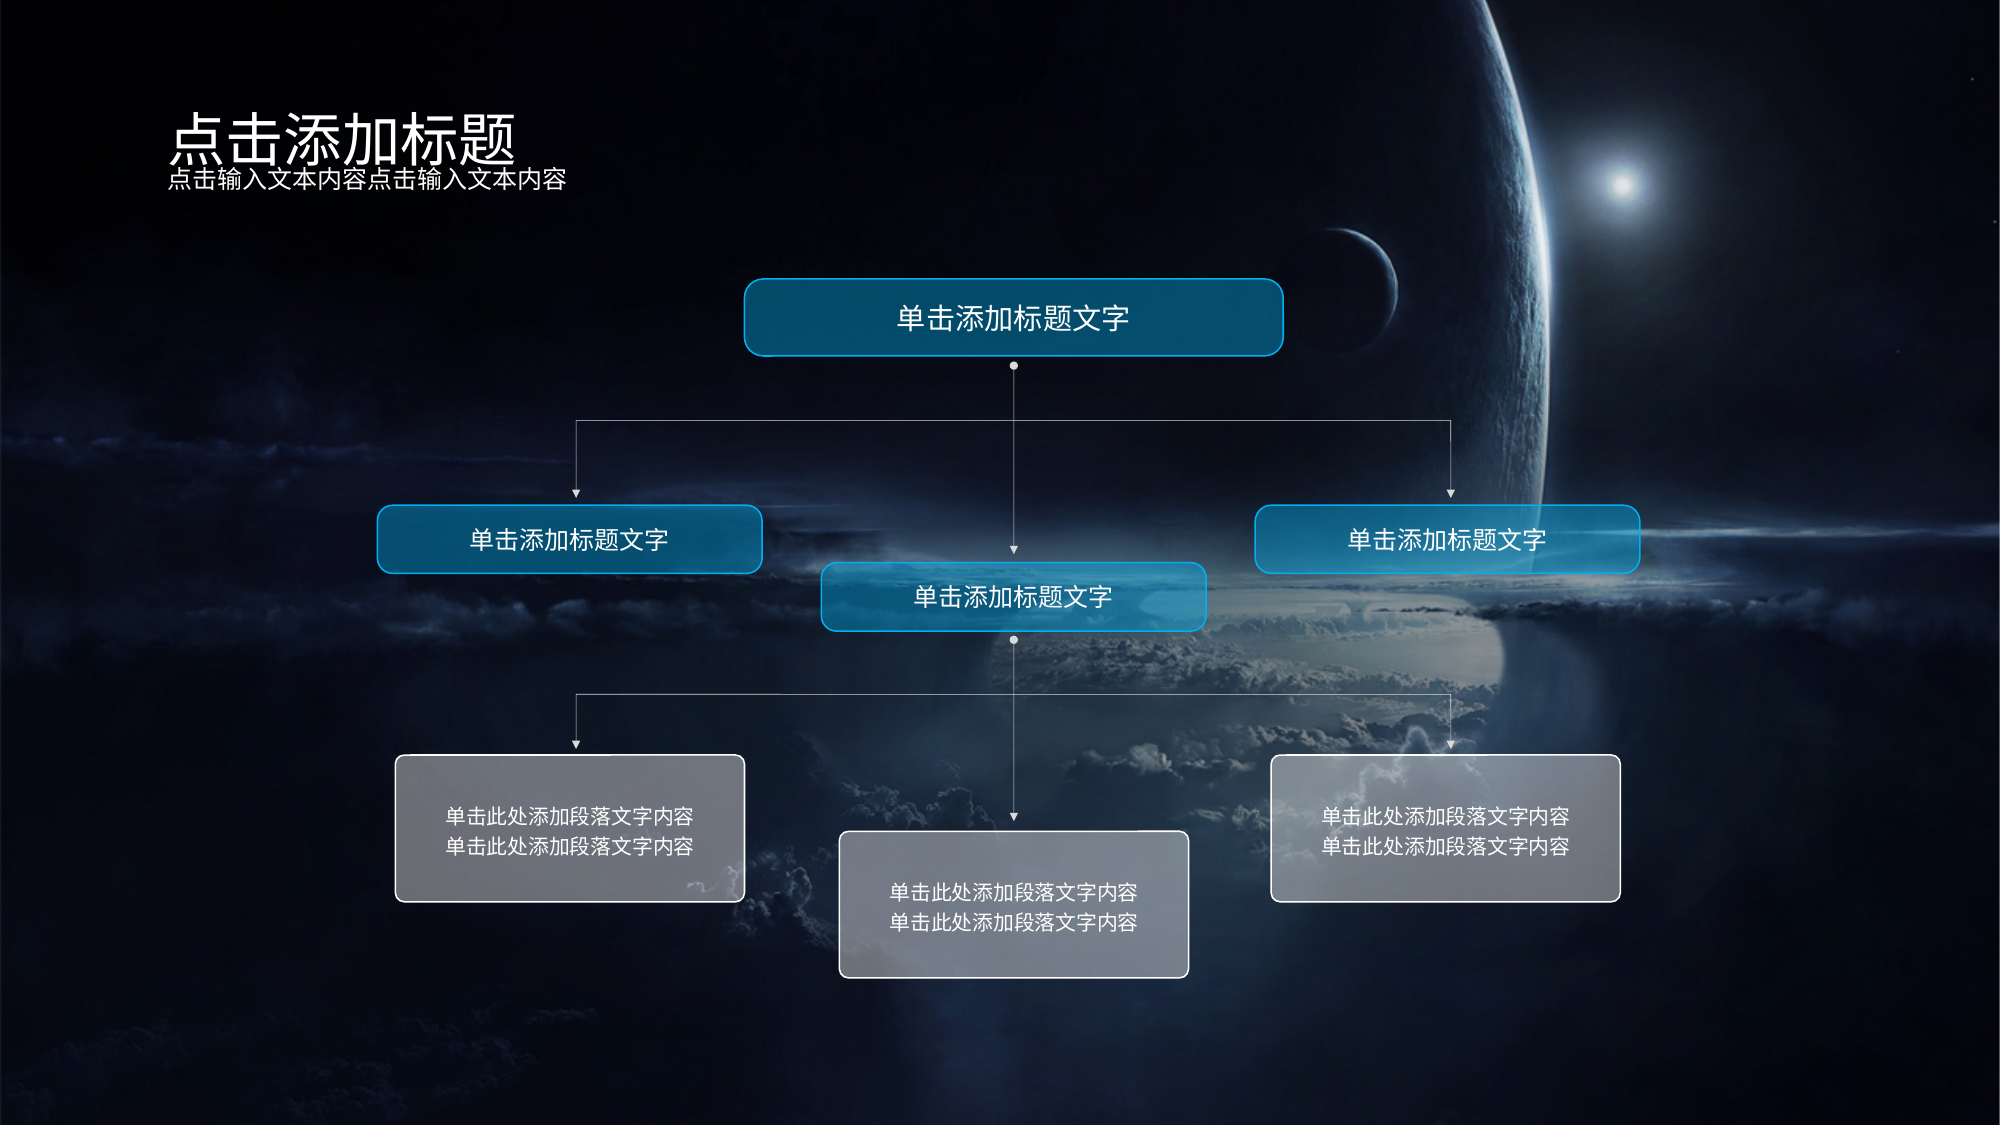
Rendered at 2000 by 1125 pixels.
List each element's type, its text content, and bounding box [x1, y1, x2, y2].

text_box [1009, 635, 1018, 692]
text_box 点击添加标题 [152, 60, 532, 155]
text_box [575, 693, 1451, 750]
text_box 单击此处添加段落文字内容 单击此处添加段落文字内容 [839, 911, 1189, 978]
text_box 点击输入文本内容点击输入文本内容 [152, 155, 583, 201]
text_box 单击添加标题文字 [744, 278, 1284, 356]
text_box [575, 419, 1451, 499]
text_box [377, 504, 1640, 574]
text_box [1009, 361, 1018, 418]
text_box 单击添加标题文字 [821, 582, 1207, 632]
picture [0, 0, 2000, 1125]
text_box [395, 754, 1621, 903]
